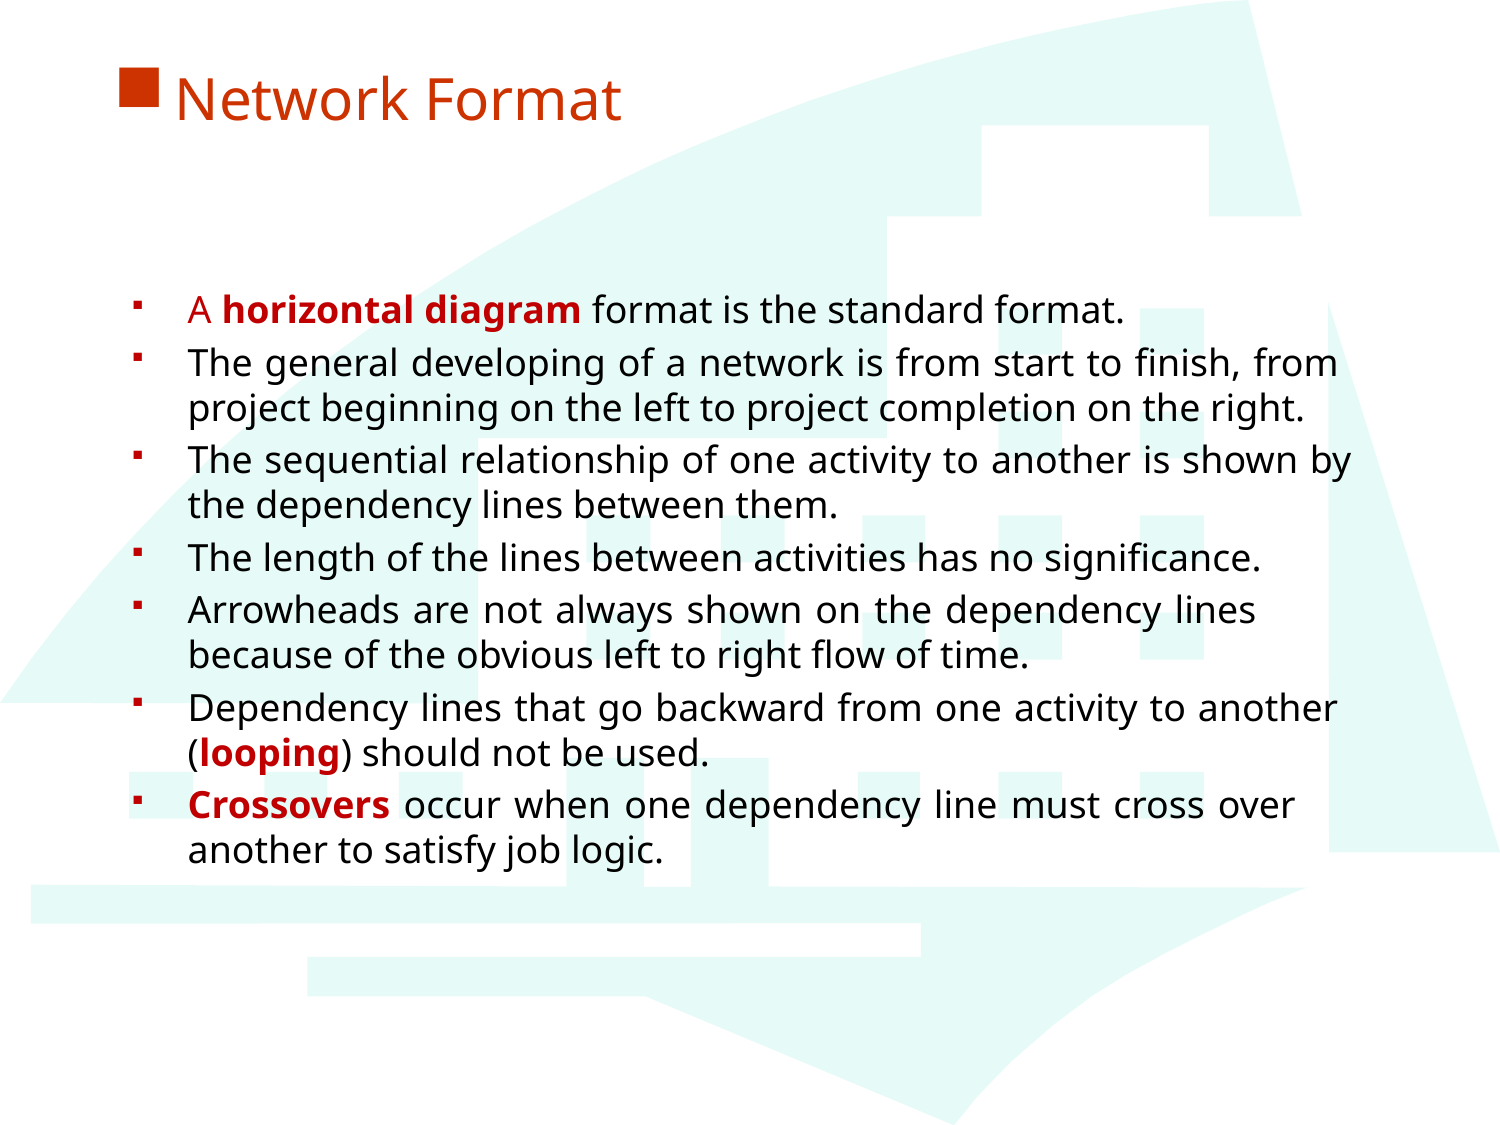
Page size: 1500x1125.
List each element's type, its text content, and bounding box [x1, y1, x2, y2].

text_box Network Format [112, 62, 663, 148]
list A horizontal diagram format is the standard format. The general developing of a network is from start to finish, from project beginning on the left to project completion on the right. The sequential relationship of one activity to another is shown by the dependency lines between them. The length of the lines between activities has no significance. Arrowheads are not always shown on the dependency lines because of the obvious left to right flow of time. Dependency lines that go backward from one activity to another (looping) should not be used. Crossovers occur when one dependency line must cross over another to satisfy job logic. [116, 278, 1403, 955]
